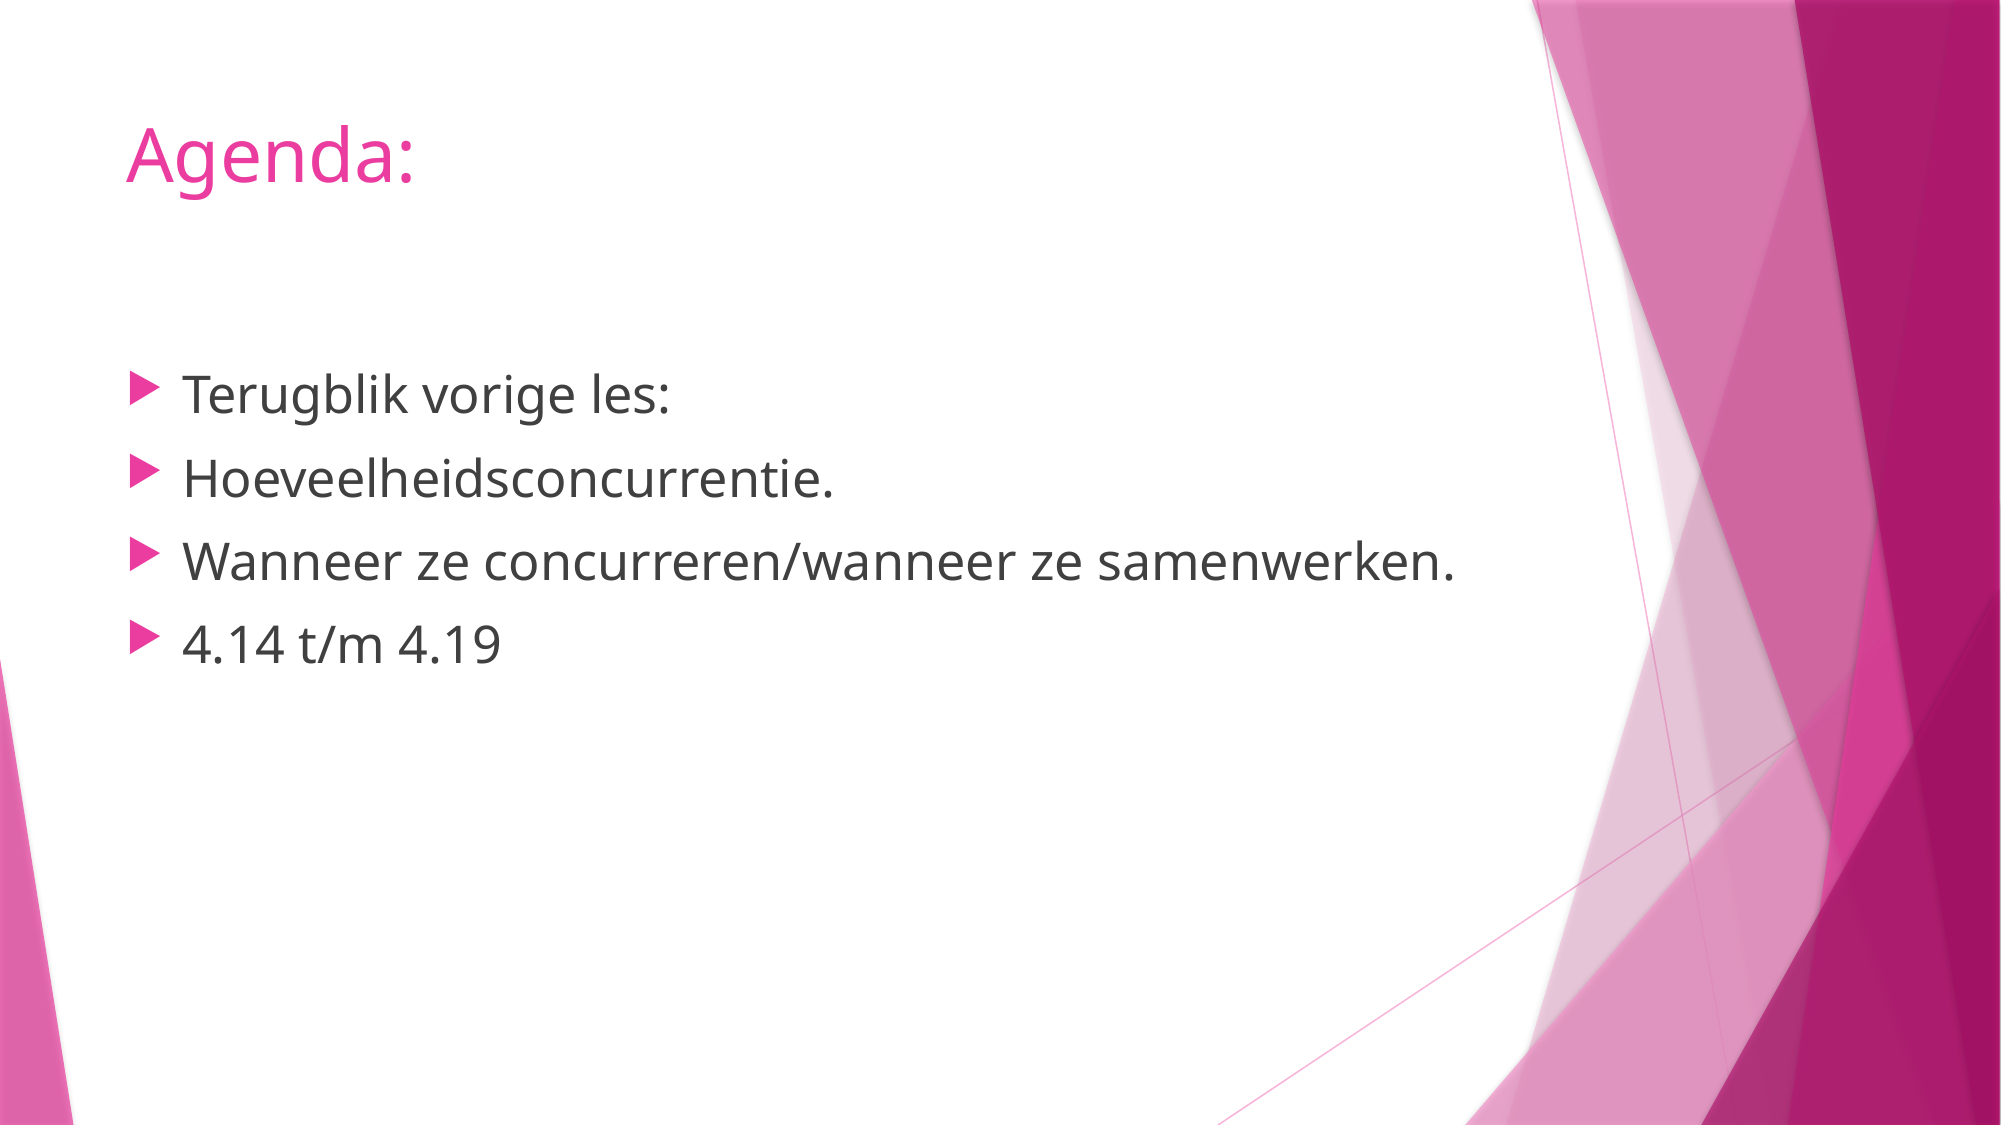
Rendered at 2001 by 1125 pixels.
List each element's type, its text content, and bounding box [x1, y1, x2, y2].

title Agenda: [111, 99, 1522, 317]
list Terugblik vorige les: Hoeveelheidsconcurrentie. Wanneer ze concurreren/wanneer ze samenwerken. 4.14 t/m 4.19 [111, 354, 1522, 992]
